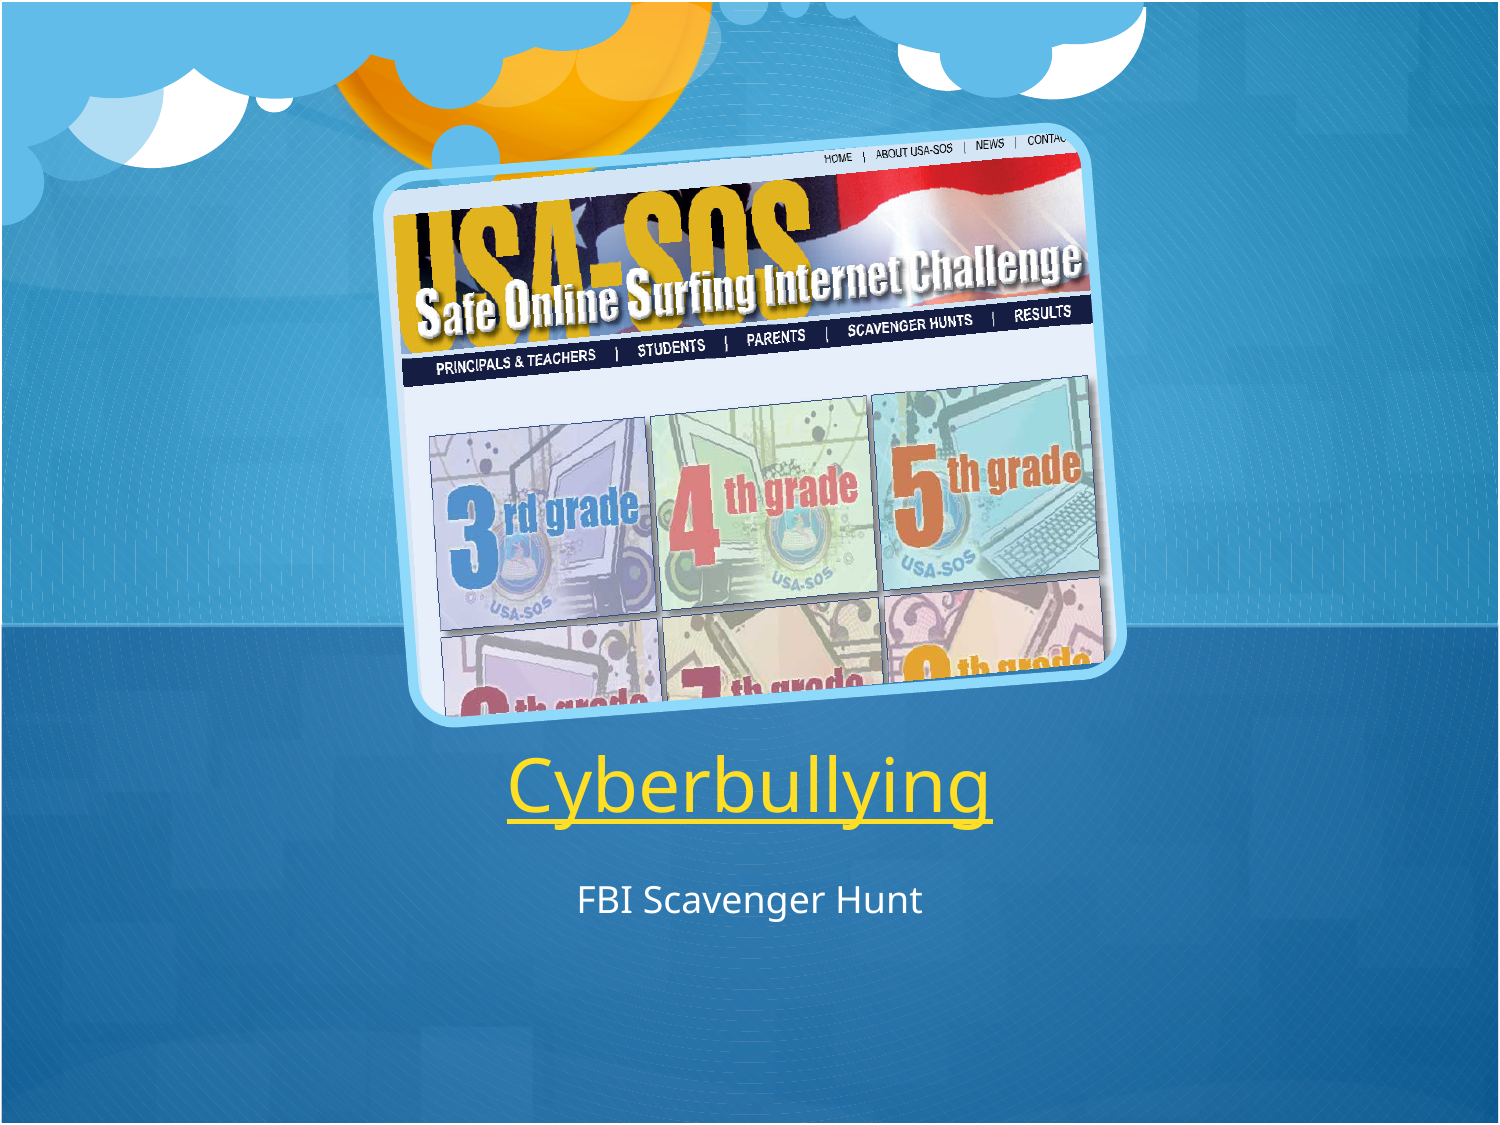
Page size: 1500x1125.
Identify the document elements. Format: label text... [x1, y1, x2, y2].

picture [2, 2, 1498, 1123]
title Cyberbullying [116, 729, 1383, 848]
list FBI Scavenger Hunt [116, 868, 1383, 1079]
